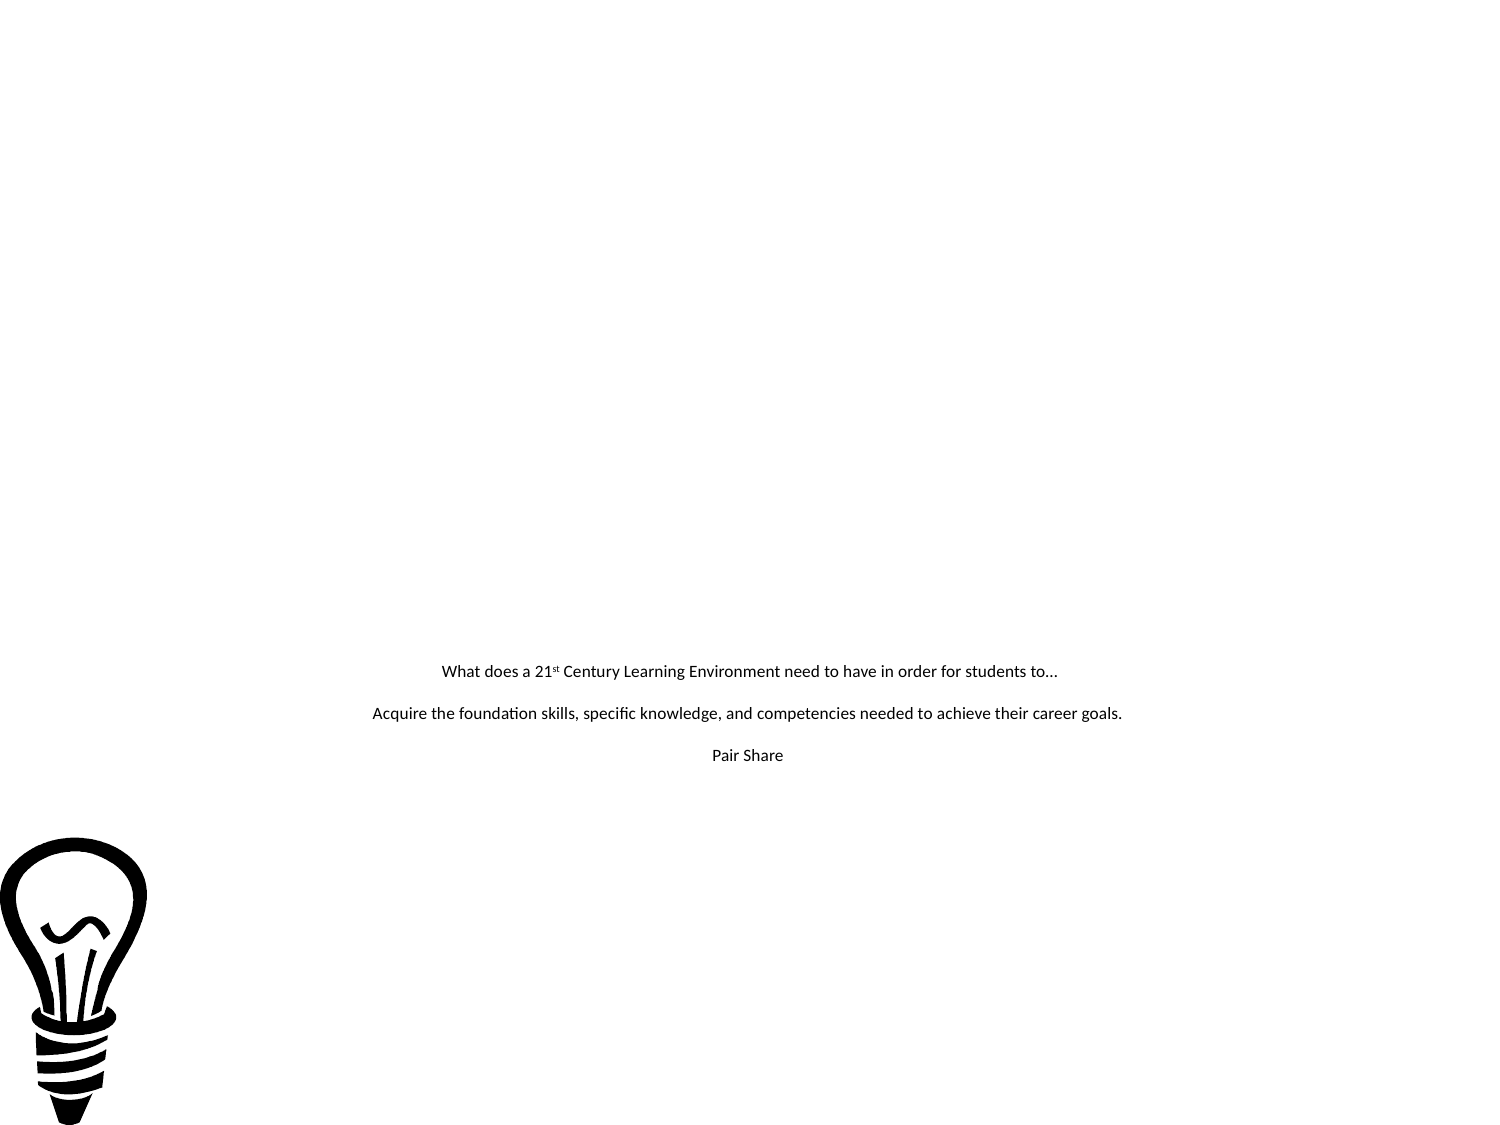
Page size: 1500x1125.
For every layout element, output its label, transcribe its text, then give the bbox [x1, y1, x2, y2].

picture [0, 837, 148, 1125]
title What does a 21st Century Learning Environment need to have in order for students to… Acquire the foundation skills, specific knowledge, and competencies needed to achieve their career goals. Pair Share [74, 649, 1426, 838]
